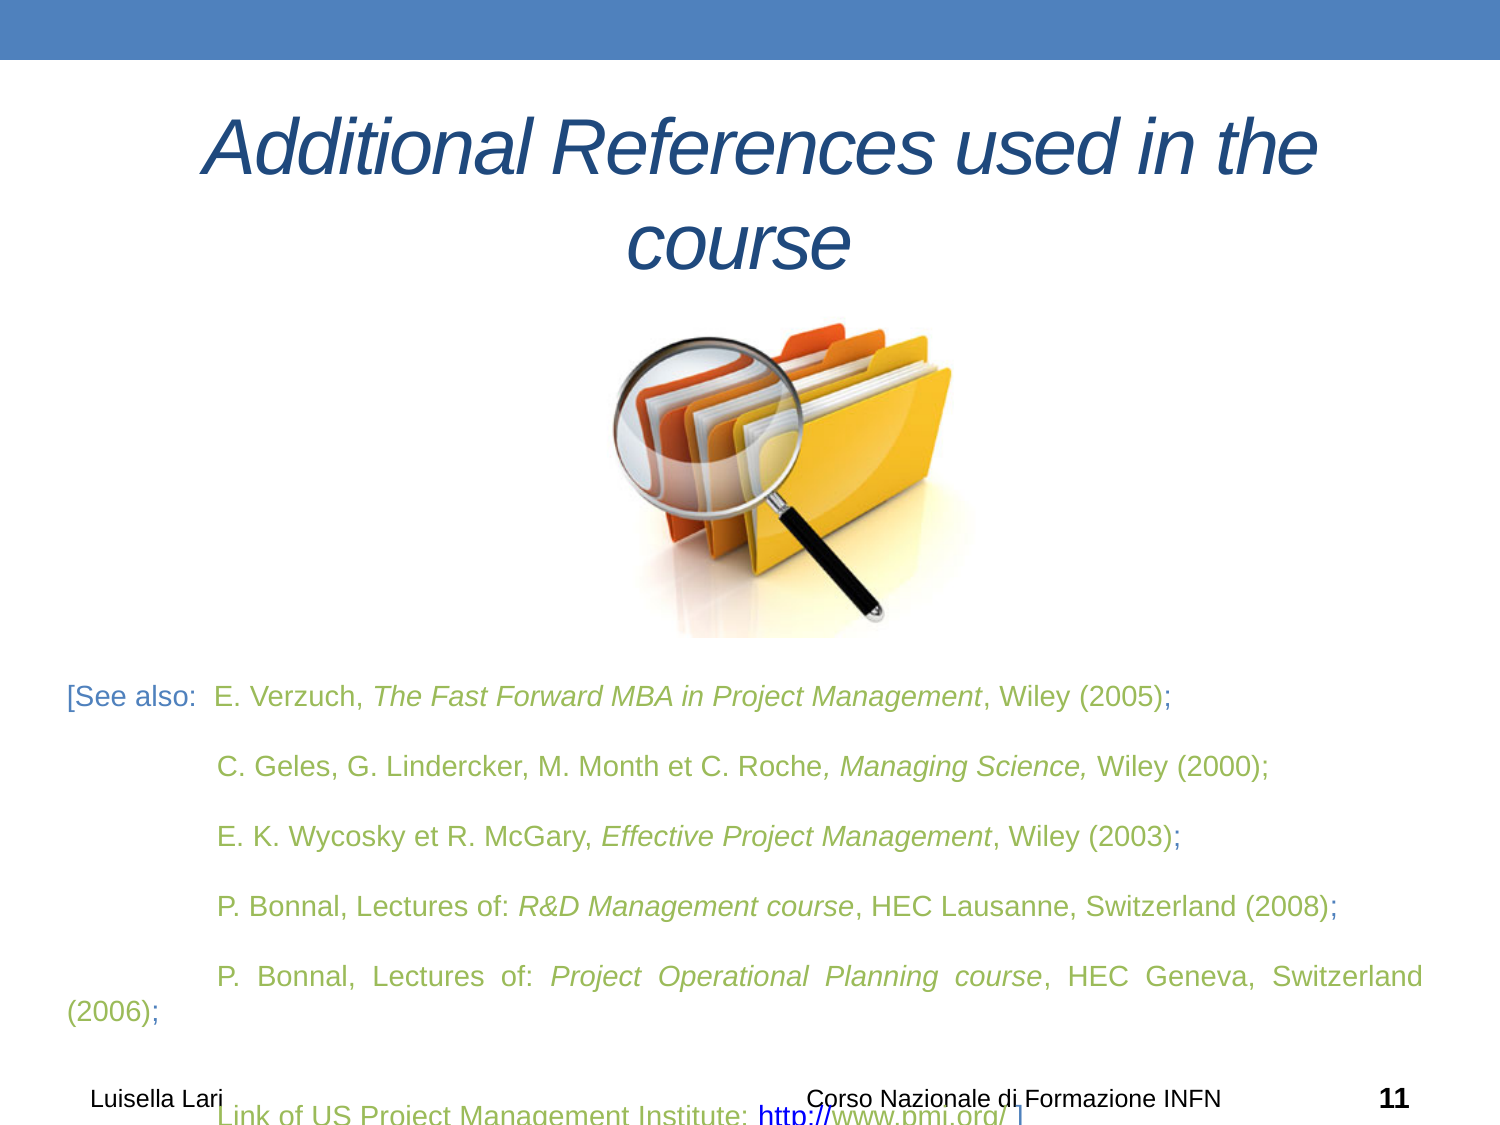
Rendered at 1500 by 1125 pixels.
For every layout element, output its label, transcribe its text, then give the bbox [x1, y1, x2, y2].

picture [434, 305, 1111, 638]
text_box [See also: E. Verzuch, The Fast Forward MBA in Project Management, Wiley (2005); C. Geles, G. Lindercker, M. Month et C. Roche, Managing Science, Wiley (2000); E. K. Wycosky et R. McGary, Effective Project Management, Wiley (2003); P. Bonnal, Lectures of: R&D Management course, HEC Lausanne, Switzerland (2008); P. Bonnal, Lectures of: Project Operational Planning course, HEC Geneva, Switzerland (2006); Link of US Project Management Institute: http://www.pmi.org/ ] [52, 320, 1439, 1125]
title Additional References used in the course [75, 87, 1425, 293]
